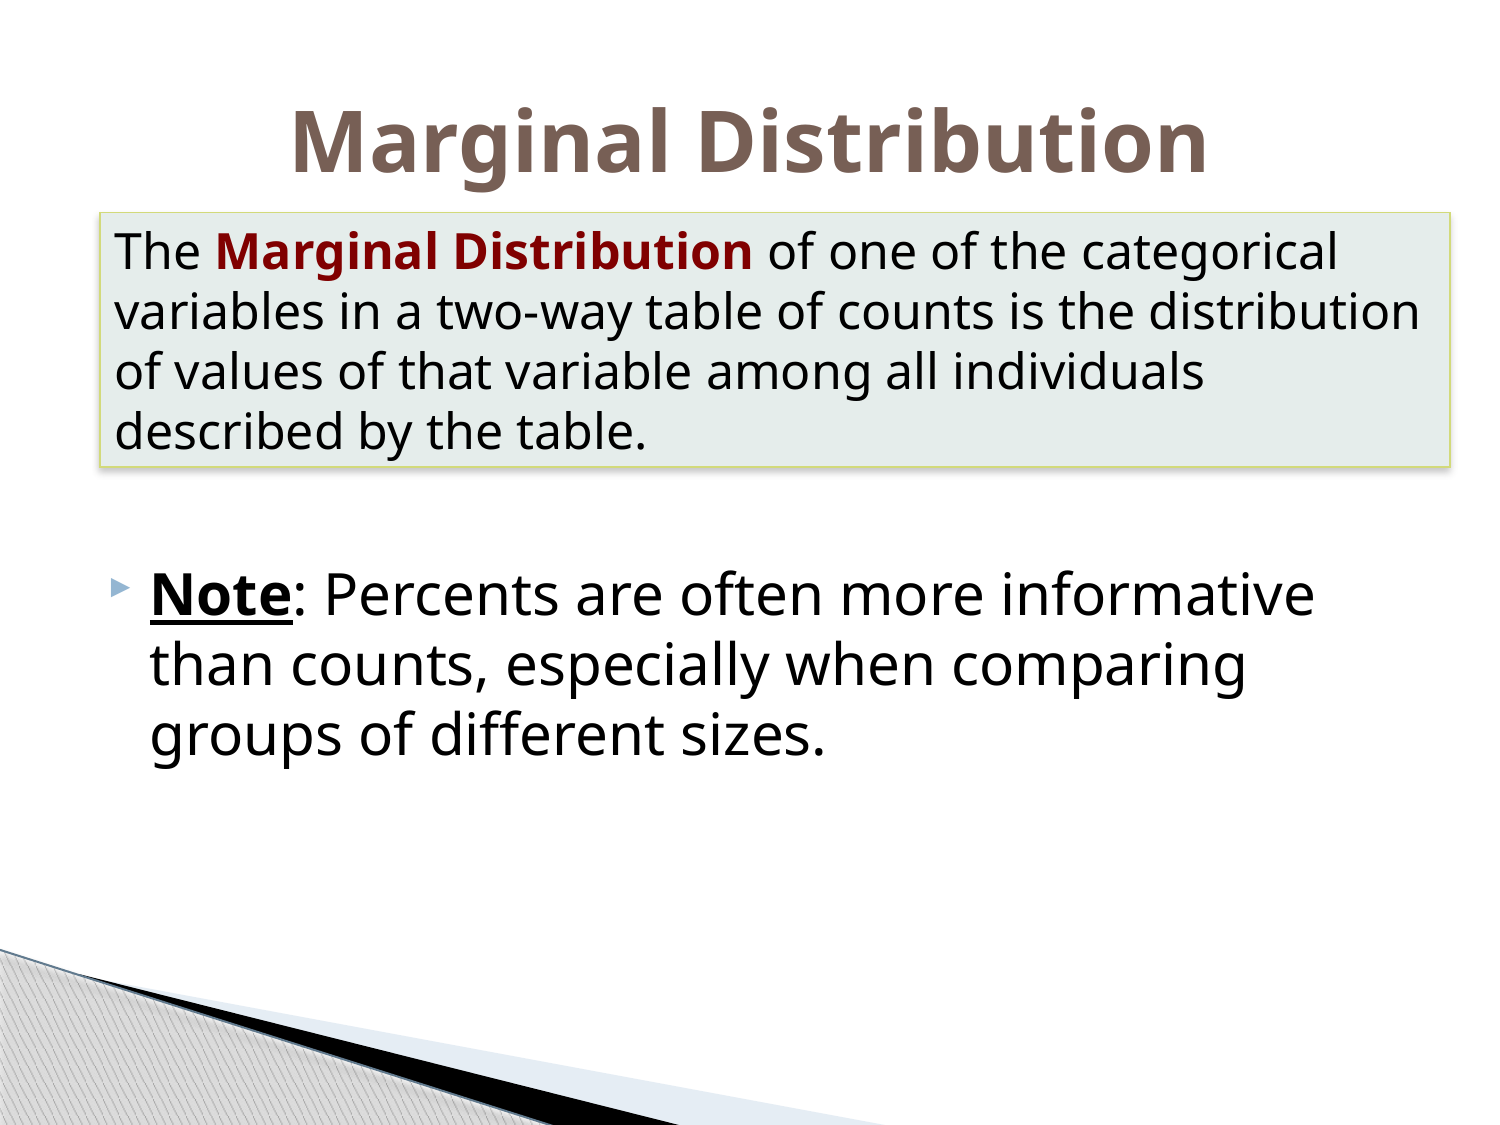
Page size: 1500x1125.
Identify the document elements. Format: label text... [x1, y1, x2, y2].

title Marginal Distribution [75, 45, 1425, 233]
list Note: Percents are often more informative than counts, especially when comparing groups of different sizes. [75, 549, 1413, 986]
text_box The Marginal Distribution of one of the categorical variables in a two-way table of counts is the distribution of values of that variable among all individuals described by the table. [99, 212, 1450, 468]
